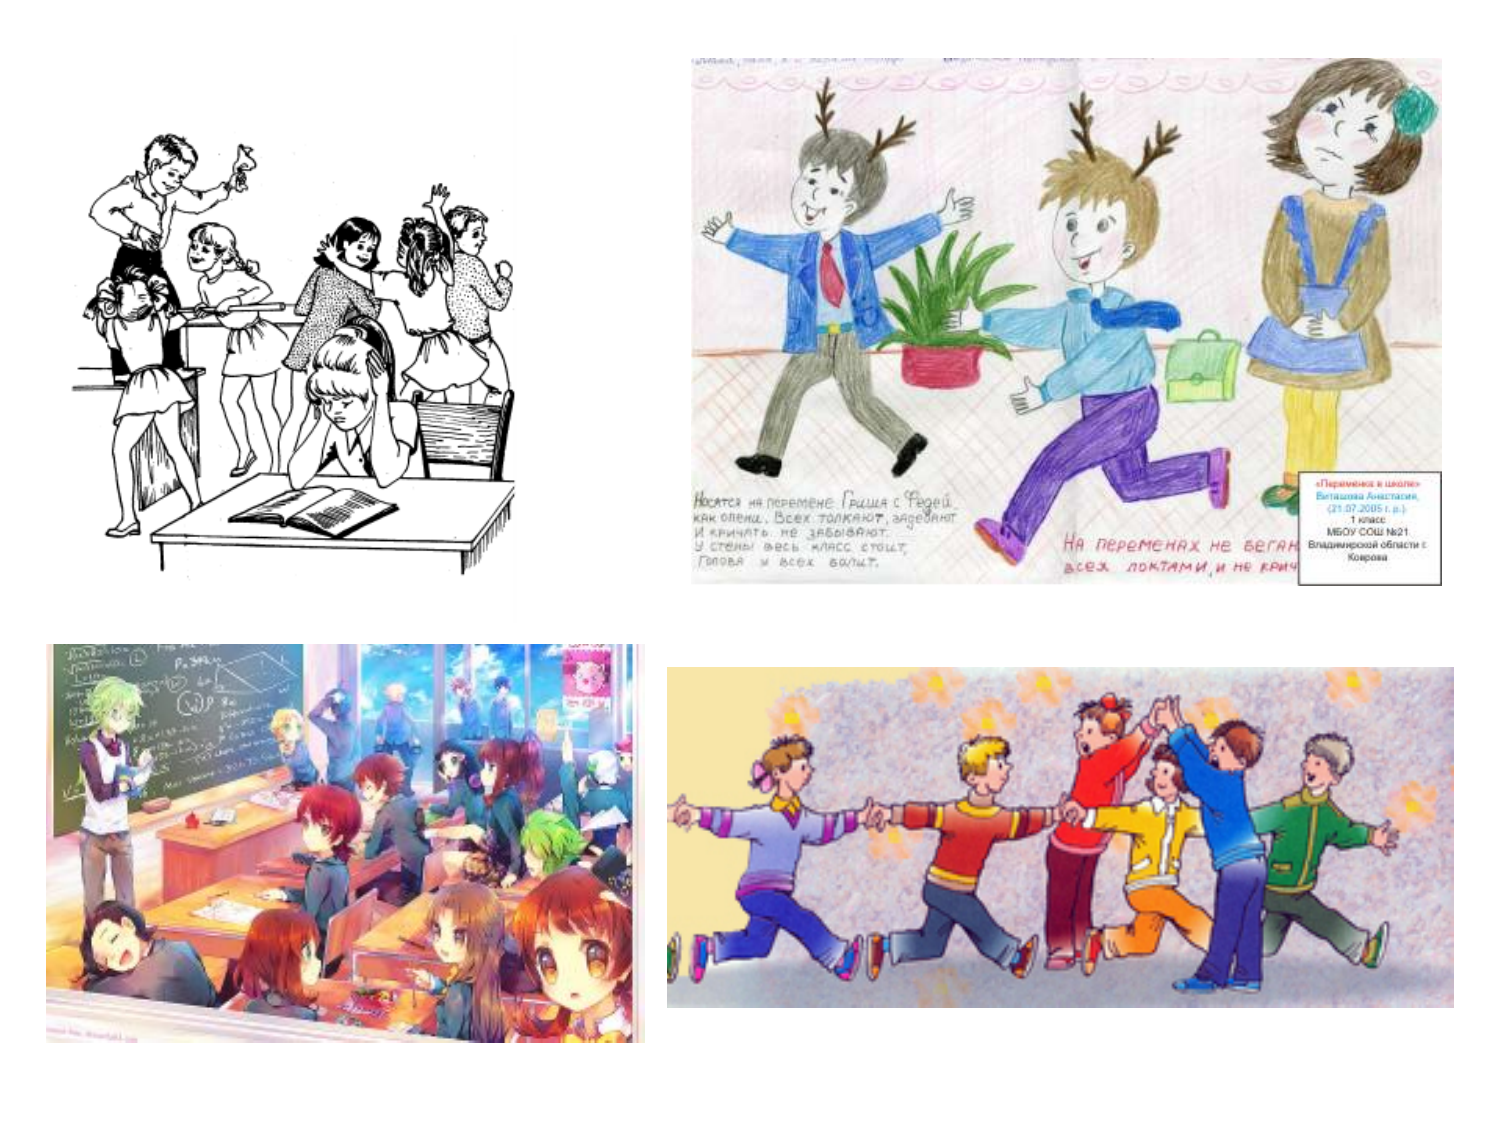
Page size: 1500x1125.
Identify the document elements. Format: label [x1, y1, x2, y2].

picture [667, 667, 1454, 1009]
picture [70, 34, 538, 623]
picture [691, 58, 1442, 586]
picture [46, 644, 645, 1044]
